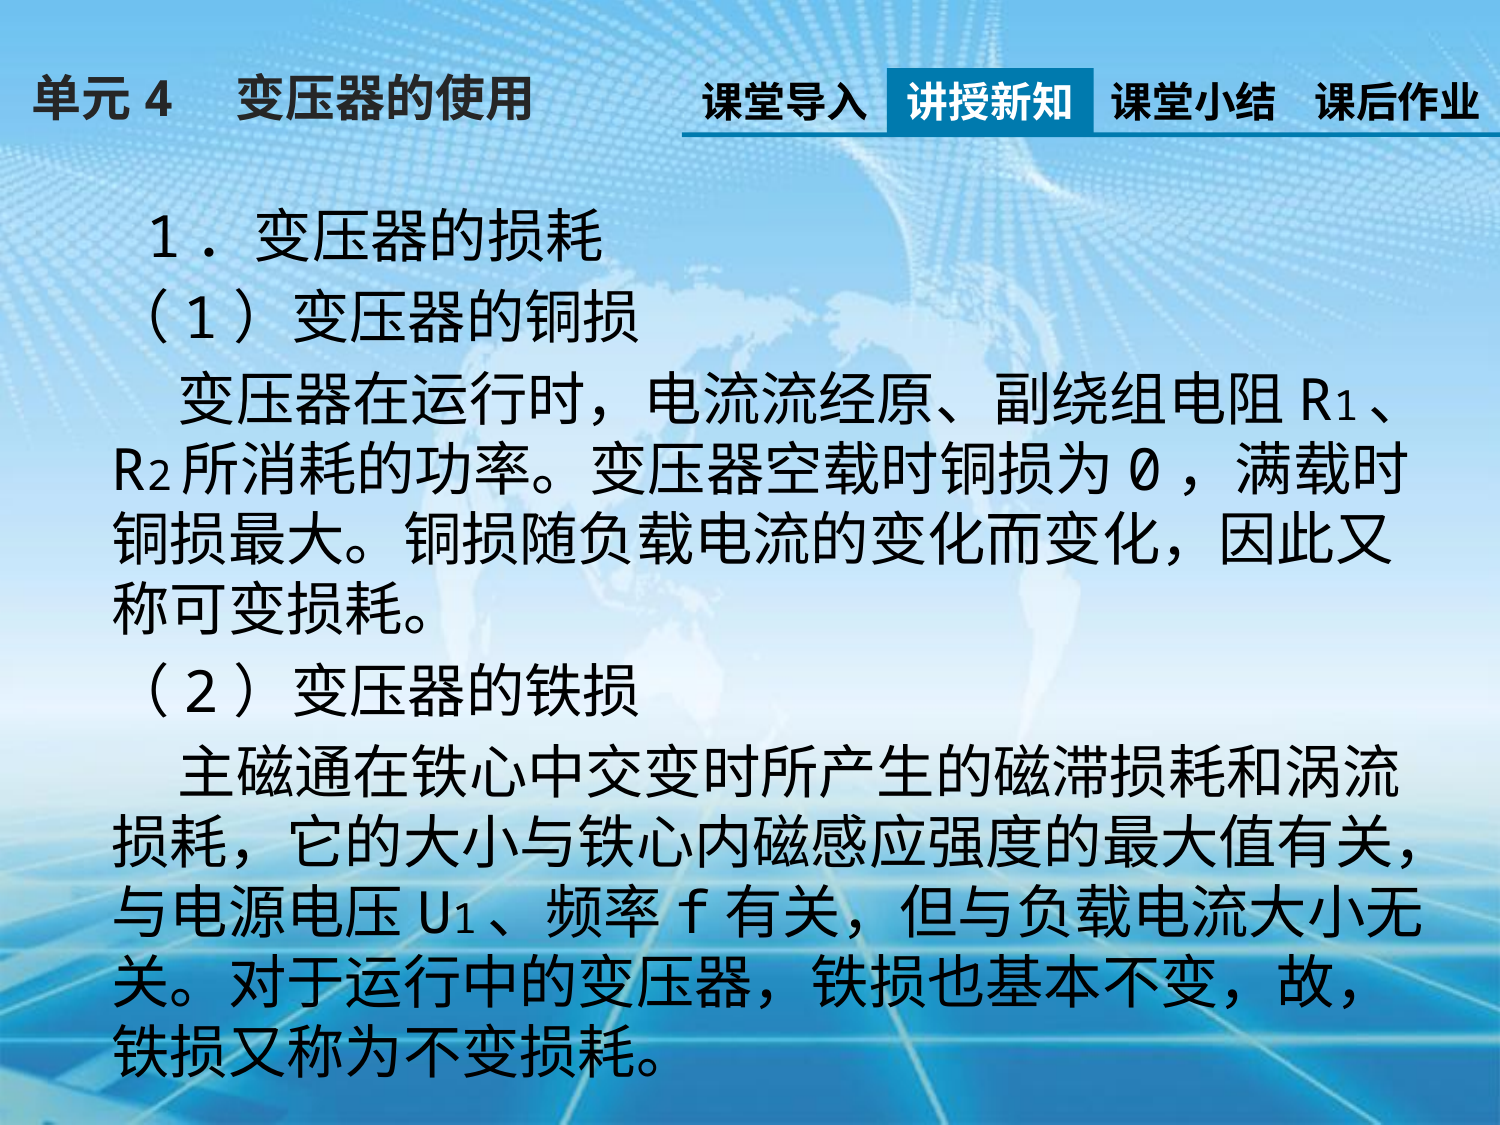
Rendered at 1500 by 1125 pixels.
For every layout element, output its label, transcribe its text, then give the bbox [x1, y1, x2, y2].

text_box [16, 59, 1500, 135]
text_box 1．变压器的损耗 （1）变压器的铜损 变压器在运行时，电流流经原、副绕组电阻R1、R2所消耗的功率。变压器空载时铜损为0，满载时铜损最大。铜损随负载电流的变化而变化，因此又称可变损耗。 （2）变压器的铁损 主磁通在铁心中交变时所产生的磁滞损耗和涡流损耗，它的大小与铁心内磁感应强度的最大值有关，与电源电压U1、频率f有关，但与负载电流大小无关。对于运行中的变压器，铁损也基本不变，故，铁损又称为不变损耗。 [96, 191, 1444, 934]
picture [0, 0, 1500, 1125]
